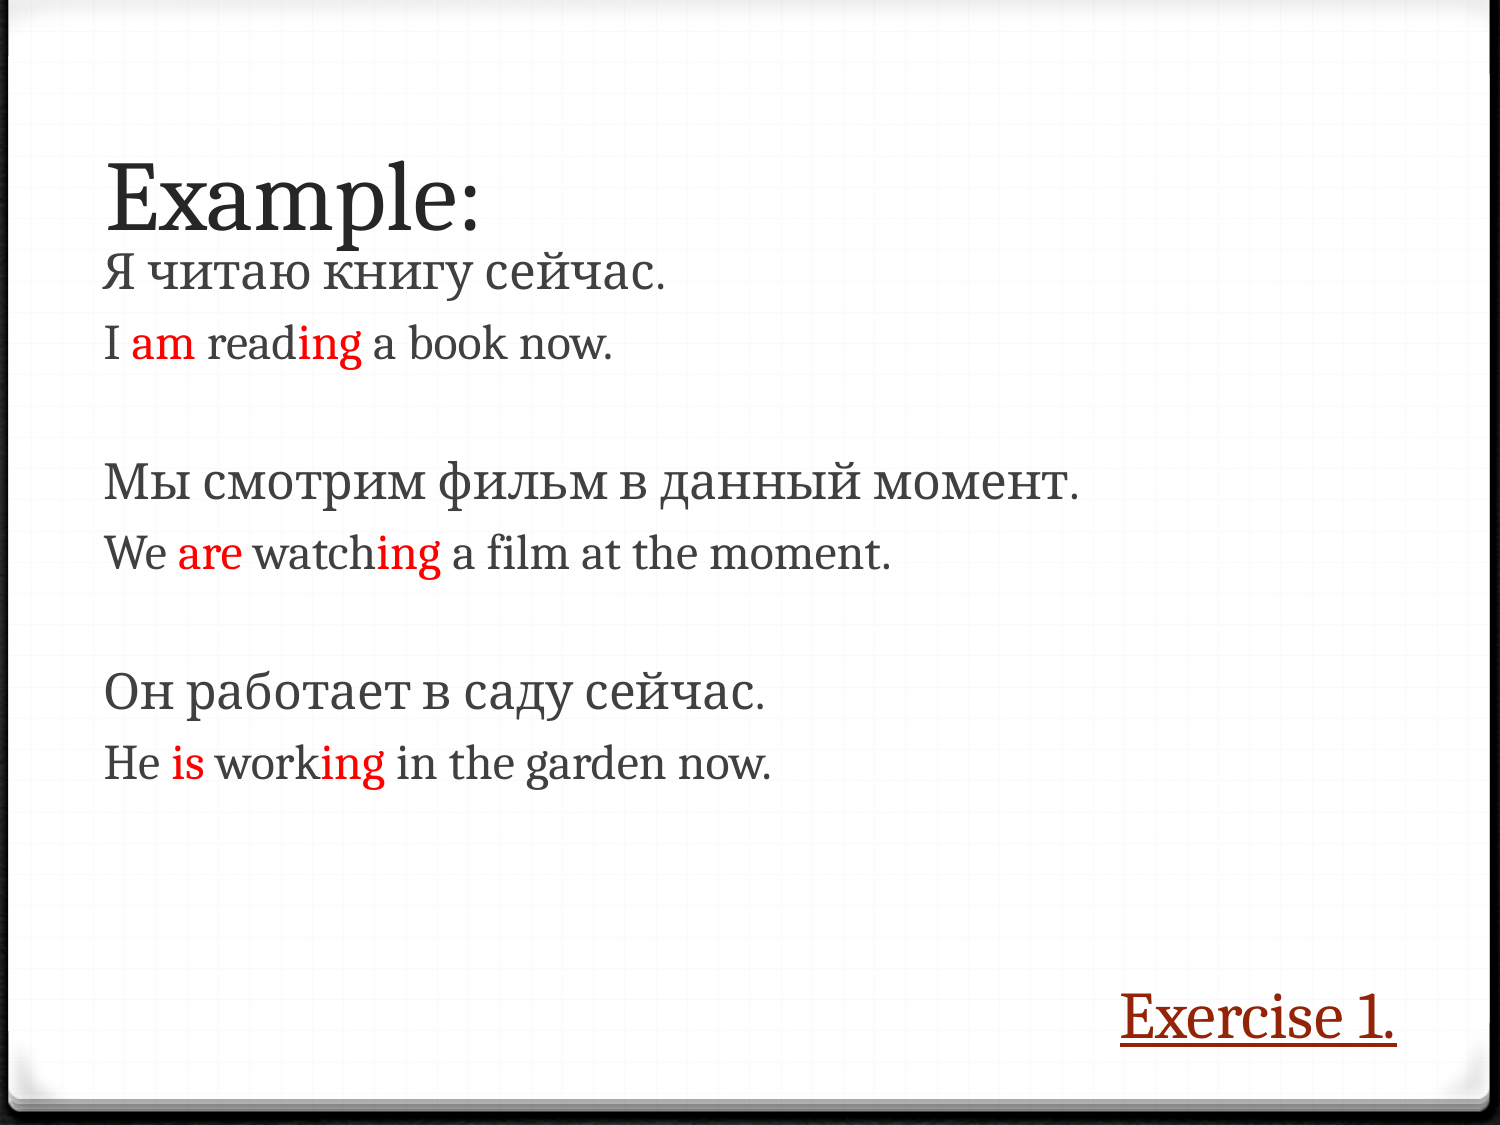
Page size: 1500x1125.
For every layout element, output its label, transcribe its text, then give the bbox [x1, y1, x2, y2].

picture [0, 0, 1500, 1125]
text_box Exercise 1. [395, 964, 1412, 1060]
title Example: [90, 71, 1410, 231]
list Я читаю книгу сейчас. I am reading a book now. Мы смотрим фильм в данный момент. We are watching a film at the moment. Он работает в саду сейчас. He is working in the garden now. [88, 231, 1439, 851]
